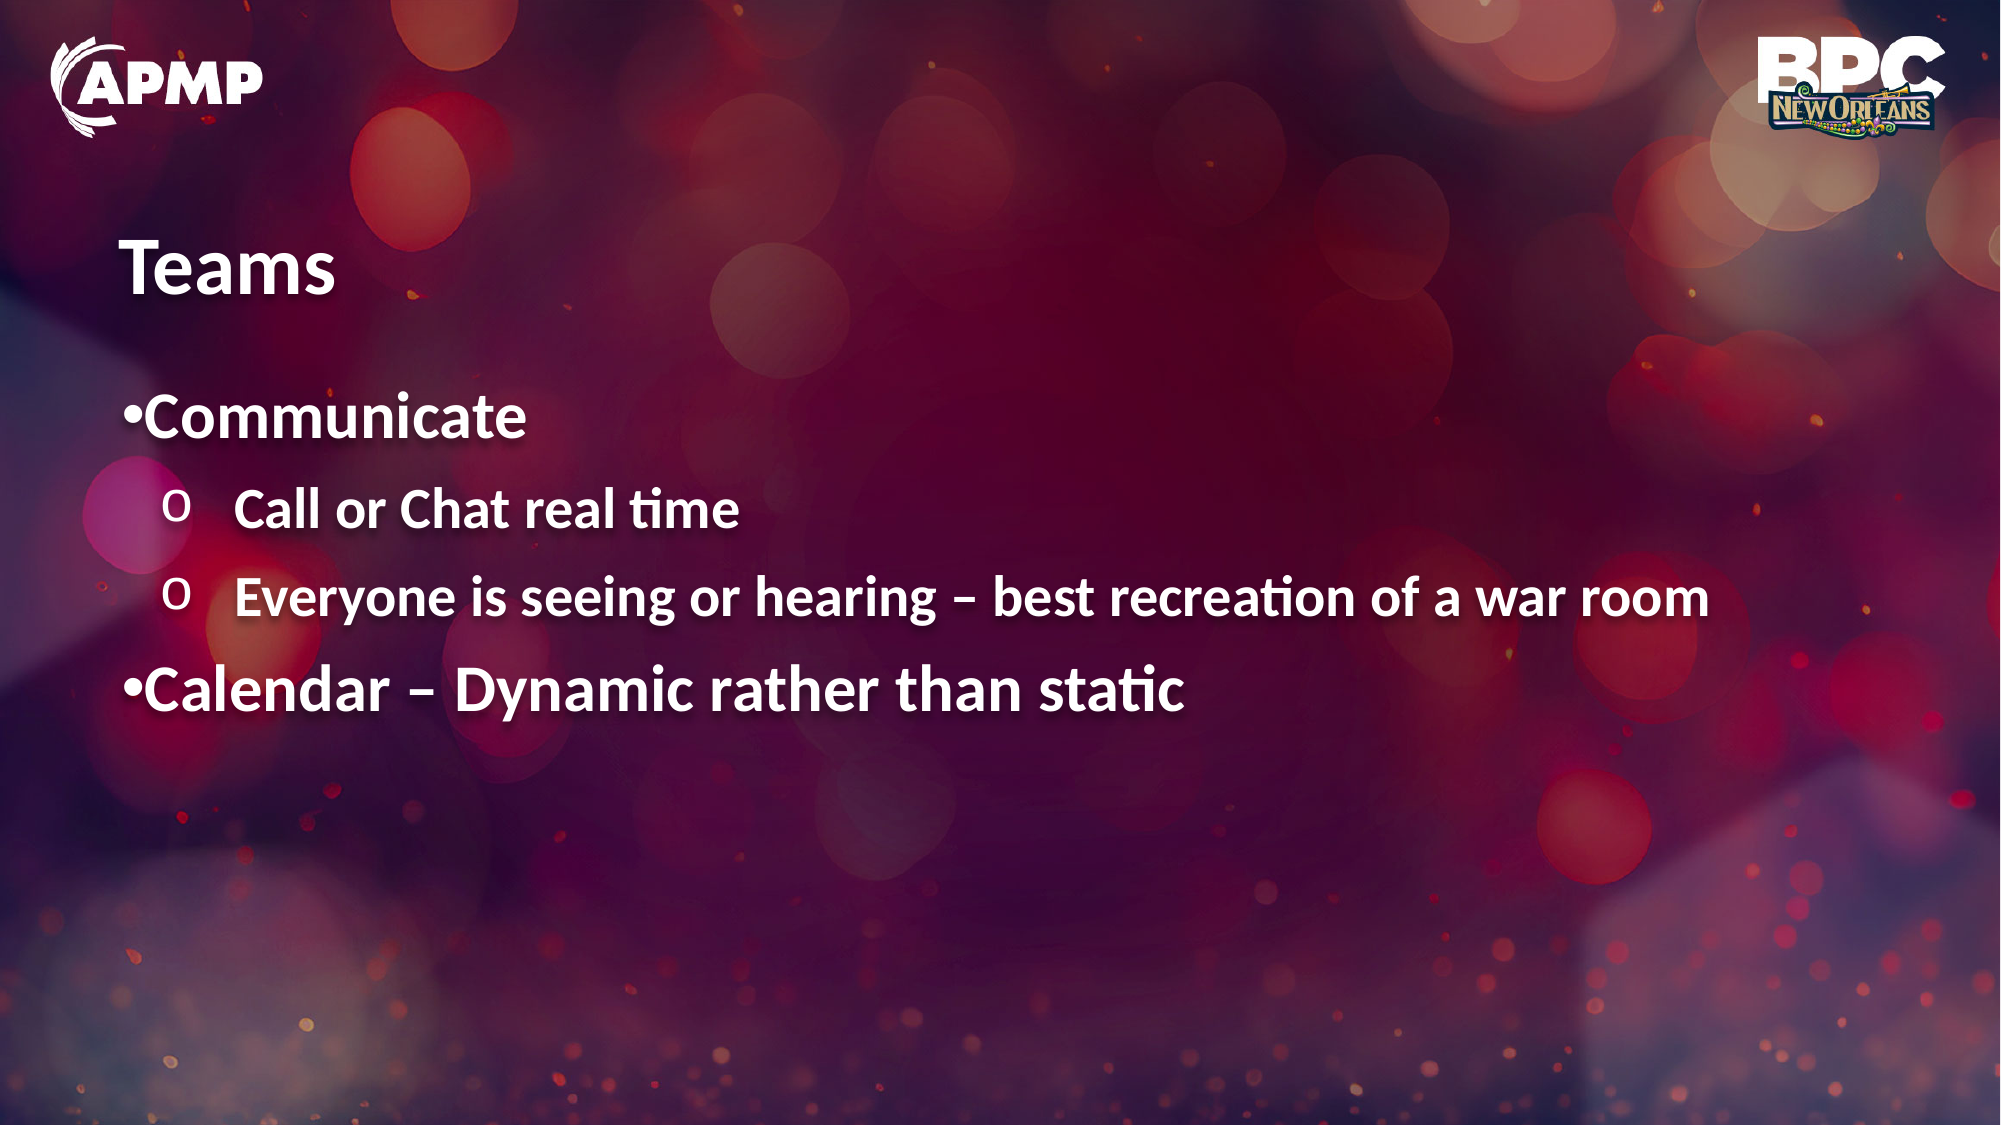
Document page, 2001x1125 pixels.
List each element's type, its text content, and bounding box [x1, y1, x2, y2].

title Teams [103, 215, 1829, 300]
list Communicate Call or Chat real time Everyone is seeing or hearing – best recreation of a war room Calendar – Dynamic rather than static [106, 373, 1832, 1088]
picture [0, 0, 2001, 1125]
